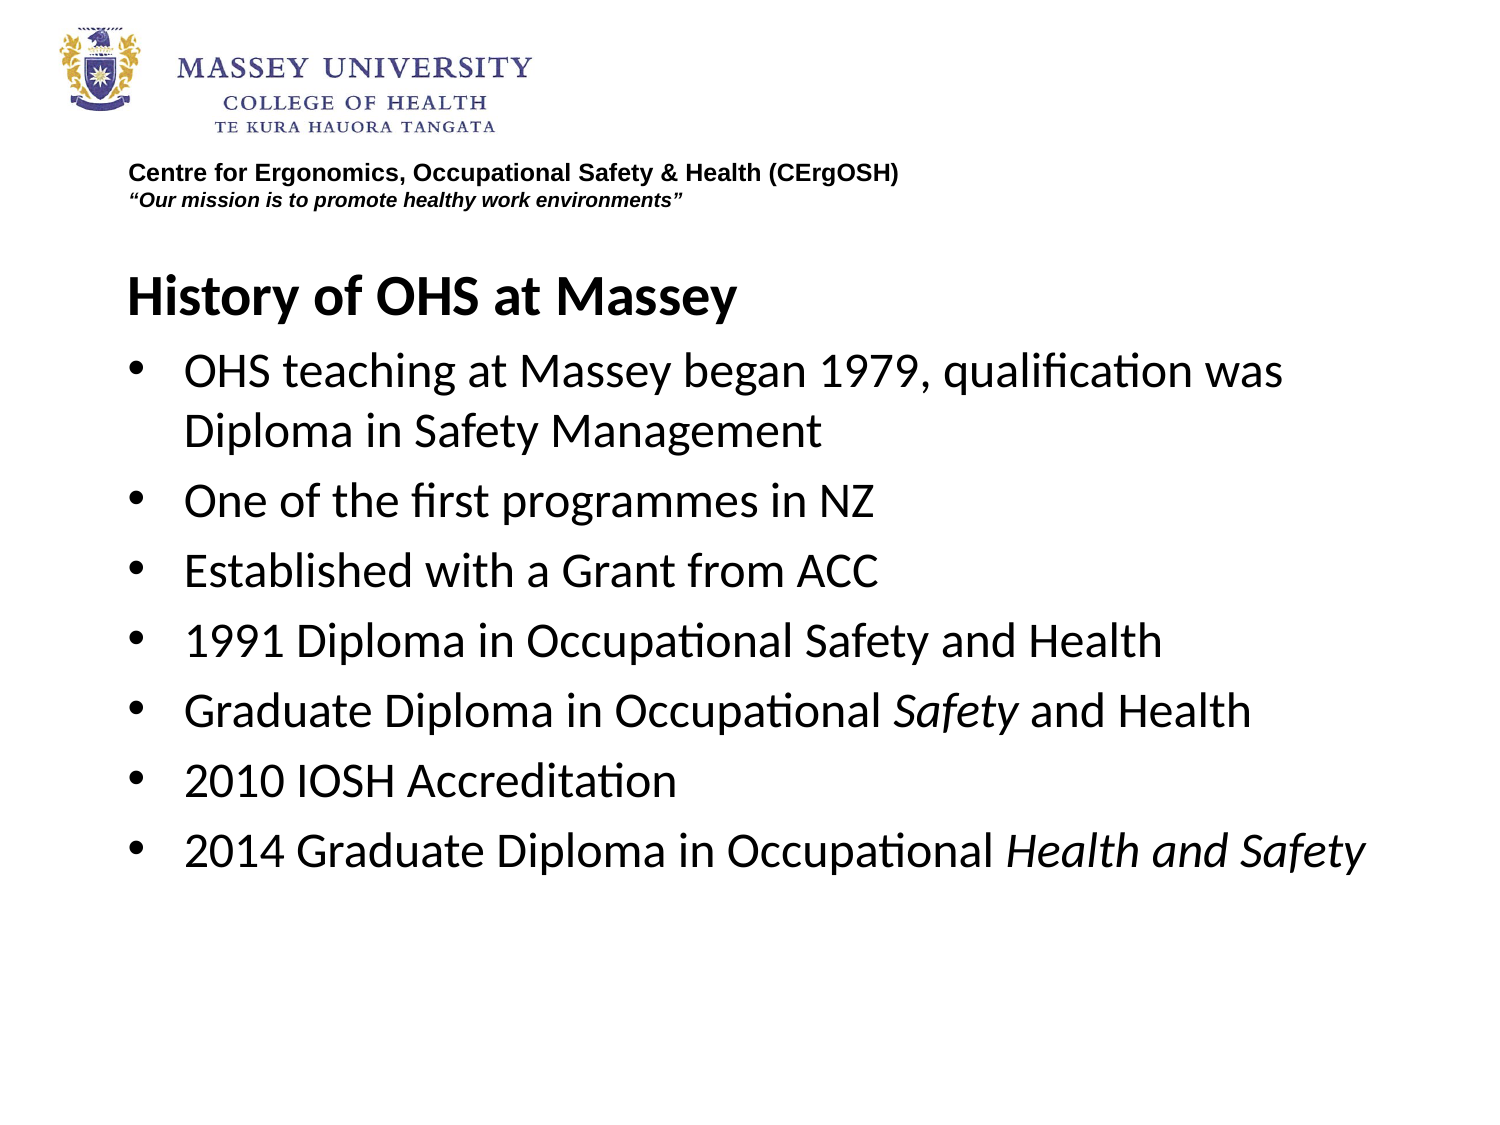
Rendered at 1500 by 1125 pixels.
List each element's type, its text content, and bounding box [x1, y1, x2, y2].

list History of OHS at Massey OHS teaching at Massey began 1979, qualification was Diploma in Safety Management One of the first programmes in NZ Established with a Grant from ACC 1991 Diploma in Occupational Safety and Health Graduate Diploma in Occupational Safety and Health 2010 IOSH Accreditation 2014 Graduate Diploma in Occupational Health and Safety [112, 249, 1388, 823]
title [75, 174, 1425, 362]
